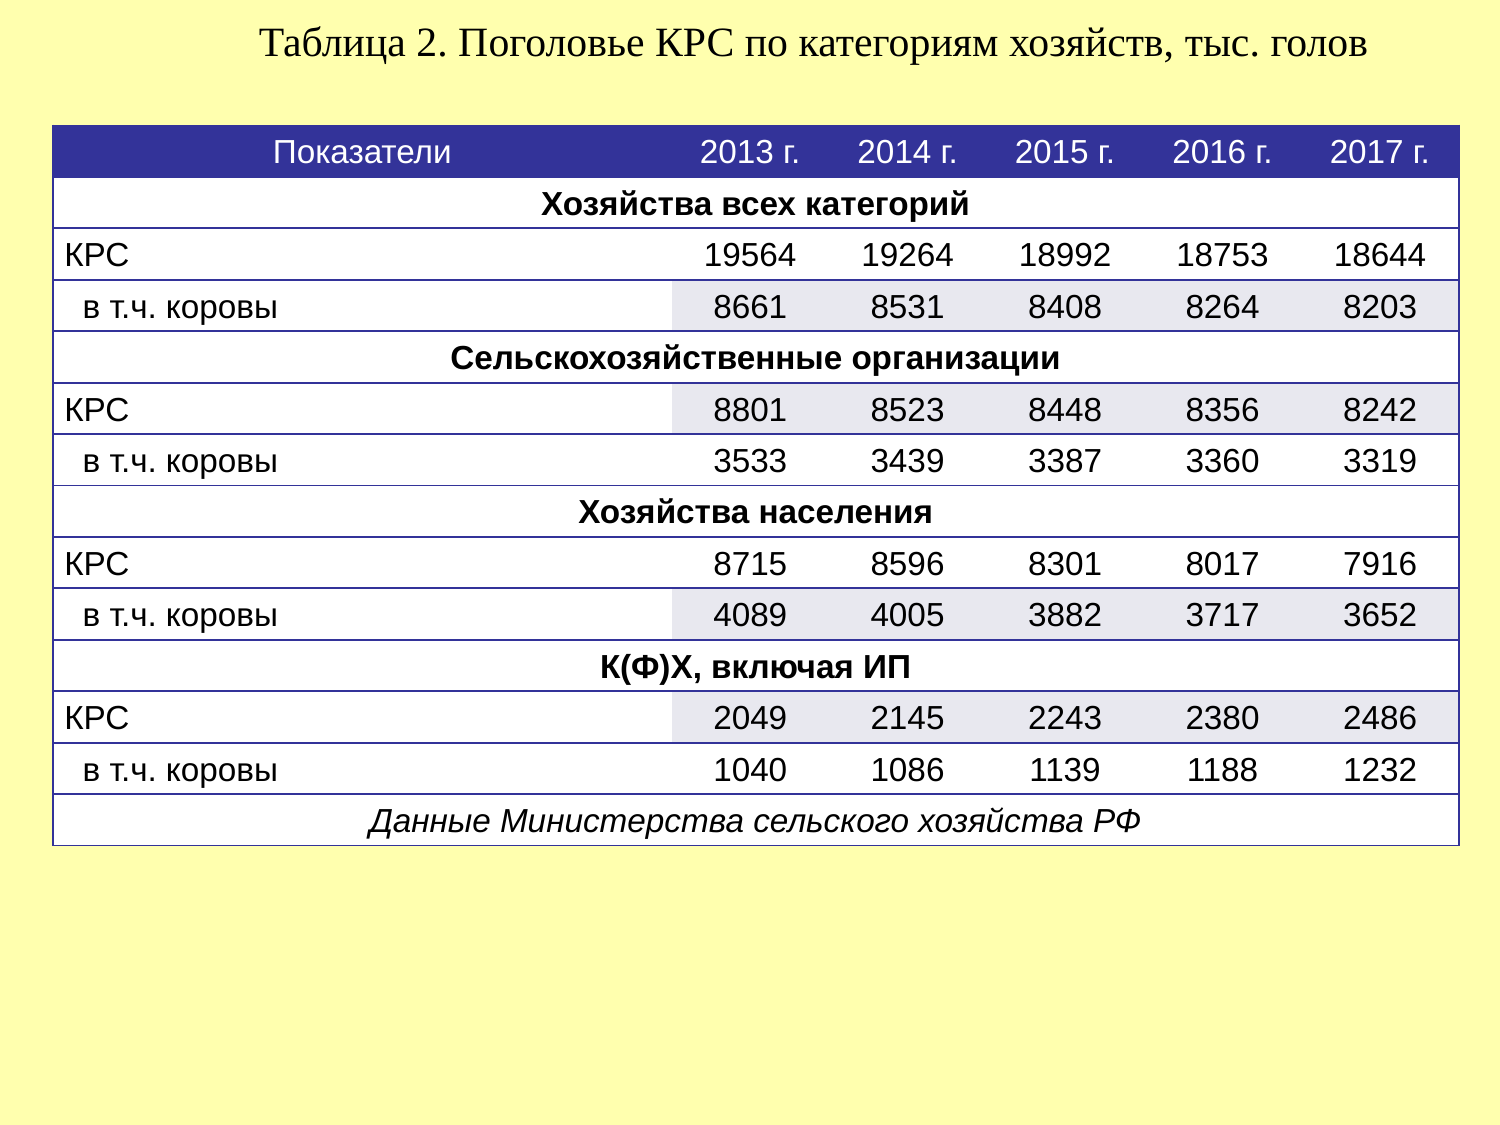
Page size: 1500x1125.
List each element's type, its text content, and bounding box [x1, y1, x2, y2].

table_header 2013 г. [672, 126, 829, 176]
table_cell КРС [54, 692, 672, 742]
table_header 2015 г. [986, 126, 1144, 176]
table_cell 7916 [1301, 538, 1458, 587]
text_box Таблица 2. Поголовье КРС по категориям хозяйств, тыс. голов [53, 6, 1500, 72]
table_cell 8203 [1301, 281, 1458, 330]
table_cell 8596 [829, 538, 986, 587]
table_cell 3360 [1144, 435, 1301, 485]
table_cell 19264 [829, 229, 986, 279]
table_cell 19564 [672, 229, 829, 279]
table_cell 8408 [986, 281, 1144, 330]
table_cell 3319 [1301, 435, 1458, 485]
table_cell 3652 [1301, 589, 1458, 639]
table_cell 1086 [829, 744, 986, 793]
table_cell в т.ч. коровы [54, 281, 672, 330]
table_cell 18992 [986, 229, 1144, 279]
table_cell 2243 [986, 692, 1144, 742]
table_cell 1232 [1301, 744, 1458, 793]
table_cell Хозяйства всех категорий [54, 178, 1458, 227]
table_cell 8715 [672, 538, 829, 587]
table_cell 1040 [672, 744, 829, 793]
table_cell 2380 [1144, 692, 1301, 742]
table_cell 1139 [986, 744, 1144, 793]
table_cell 4005 [829, 589, 986, 639]
table_header 2016 г. [1144, 126, 1301, 176]
table_cell 8301 [986, 538, 1144, 587]
table_cell 8017 [1144, 538, 1301, 587]
table_cell К(Ф)Х, включая ИП [54, 641, 1458, 690]
table_cell 8356 [1144, 384, 1301, 433]
table_cell 2486 [1301, 692, 1458, 742]
table_cell 2049 [672, 692, 829, 742]
table_cell КРС [54, 229, 672, 279]
table_cell 3387 [986, 435, 1144, 485]
table_cell Хозяйства населения [54, 486, 1458, 536]
table_cell 8264 [1144, 281, 1301, 330]
table_cell 2145 [829, 692, 986, 742]
table_cell 8801 [672, 384, 829, 433]
table_cell 8661 [672, 281, 829, 330]
table_cell 8242 [1301, 384, 1458, 433]
table_cell в т.ч. коровы [54, 744, 672, 793]
table_cell 3439 [829, 435, 986, 485]
table_cell 8523 [829, 384, 986, 433]
table_cell в т.ч. коровы [54, 435, 672, 485]
table_cell 3717 [1144, 589, 1301, 639]
table_header 2017 г. [1301, 126, 1458, 176]
table_cell 18753 [1144, 229, 1301, 279]
table_cell КРС [54, 538, 672, 587]
table_cell 3882 [986, 589, 1144, 639]
table_cell 3533 [672, 435, 829, 485]
table_cell 4089 [672, 589, 829, 639]
table_cell КРС [54, 384, 672, 433]
table_header Показатели [54, 126, 672, 176]
table_cell 8531 [829, 281, 986, 330]
table_cell Данные Министерства сельского хозяйства РФ [54, 795, 1458, 845]
table_cell 1188 [1144, 744, 1301, 793]
table_cell 8448 [986, 384, 1144, 433]
table_cell в т.ч. коровы [54, 589, 672, 639]
table_cell Сельскохозяйственные организации [54, 332, 1458, 382]
table_cell 18644 [1301, 229, 1458, 279]
table_header 2014 г. [829, 126, 986, 176]
